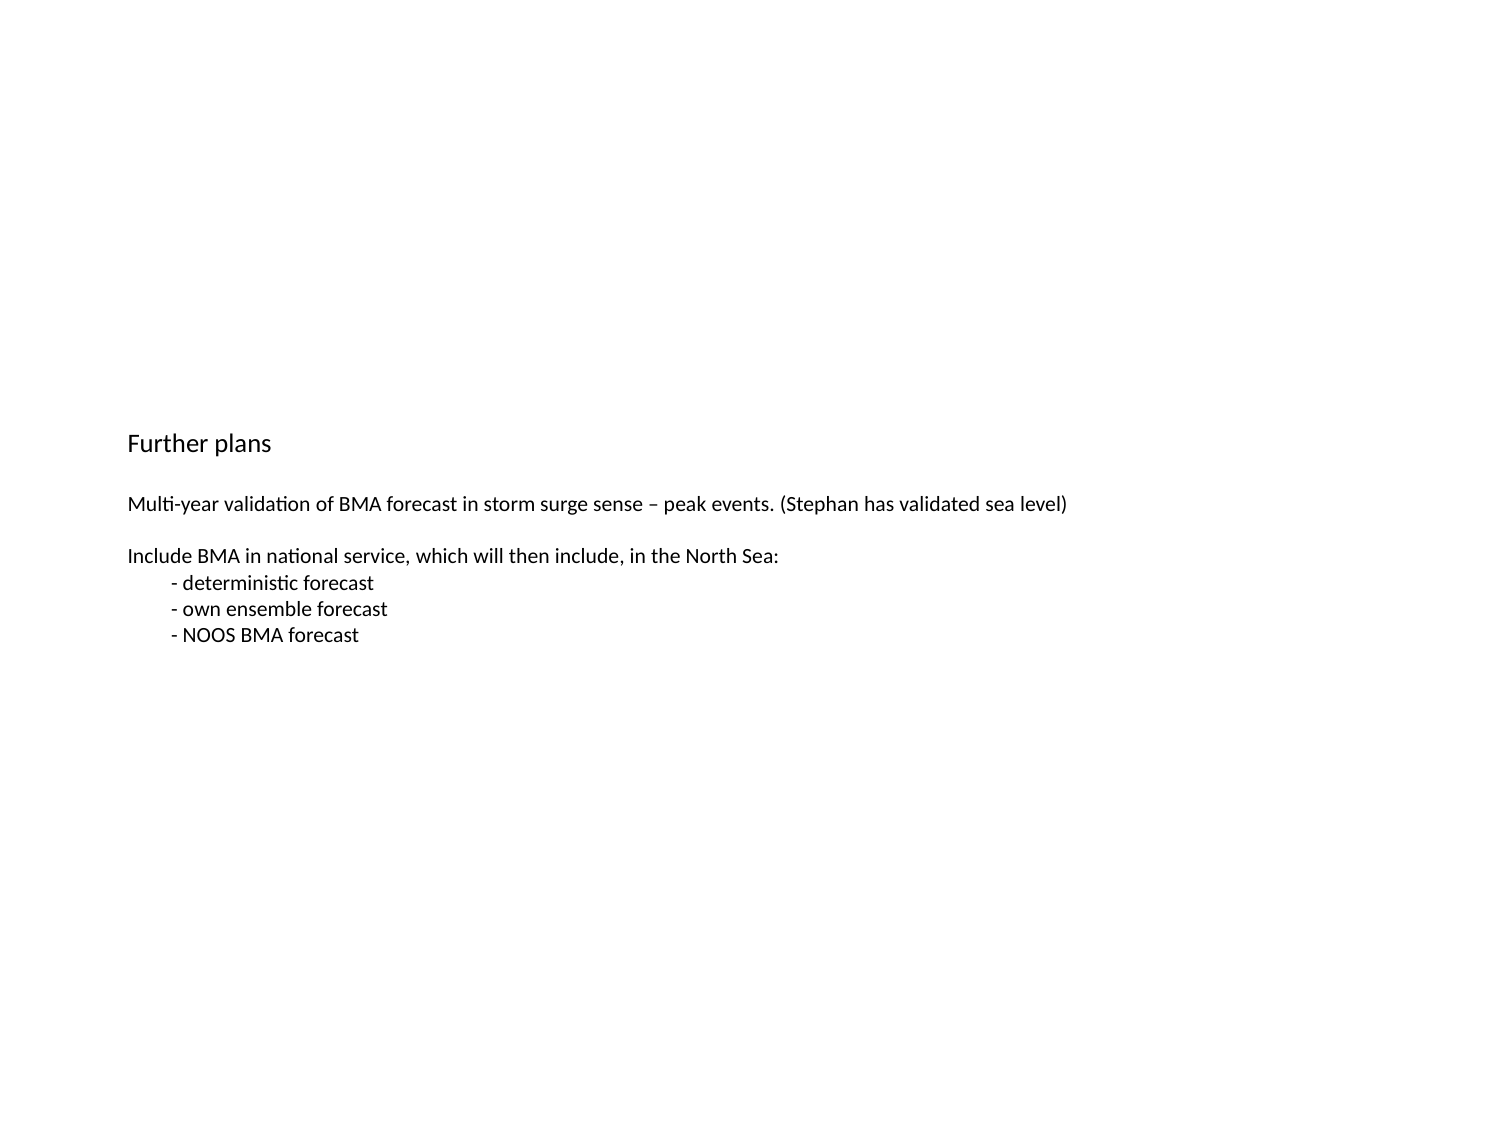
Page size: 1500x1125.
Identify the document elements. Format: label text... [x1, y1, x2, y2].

title Further plans Multi-year validation of BMA forecast in storm surge sense – peak events. (Stephan has validated sea level) Include BMA in national service, which will then include, in the North Sea: - deterministic forecast - own ensemble forecast - NOOS BMA forecast [112, 415, 1388, 657]
